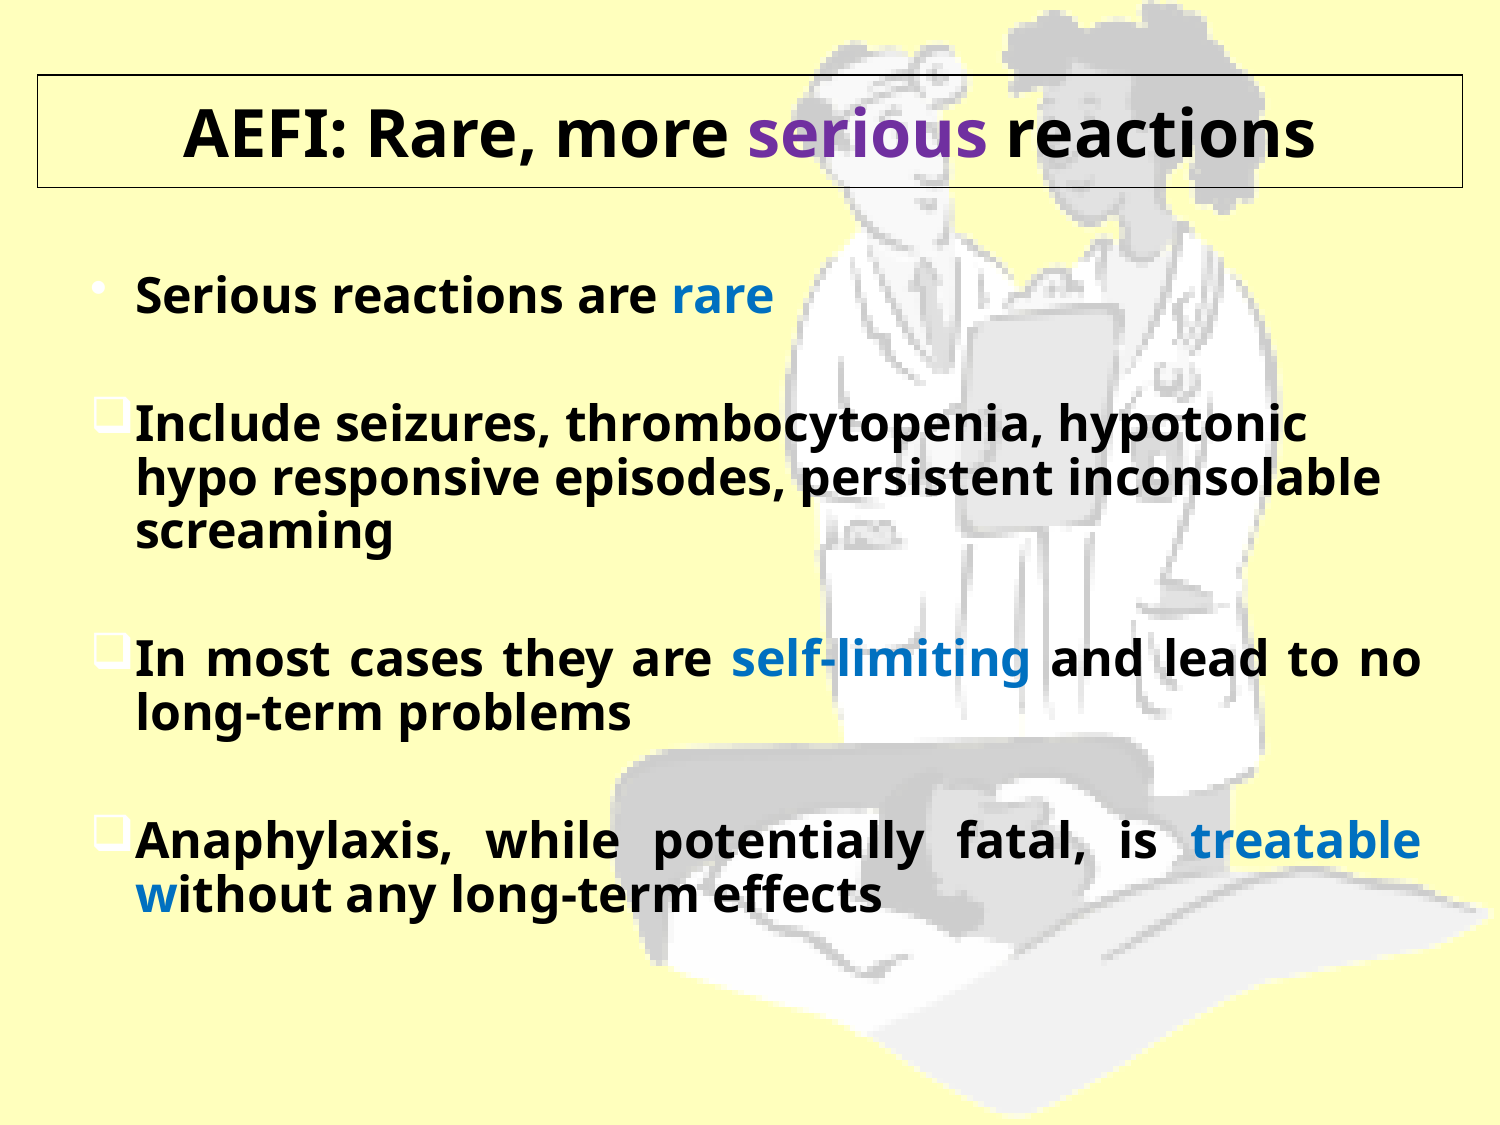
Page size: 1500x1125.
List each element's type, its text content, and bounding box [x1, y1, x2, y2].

title AEFI: Rare, more serious reactions [37, 74, 1463, 188]
list Serious reactions are rare Include seizures, thrombocytopenia, hypotonic hypo responsive episodes, persistent inconsolable screaming In most cases they are self-limiting and lead to no long-term problems Anaphylaxis, while potentially fatal, is treatable without any long-term effects [74, 262, 1438, 1013]
